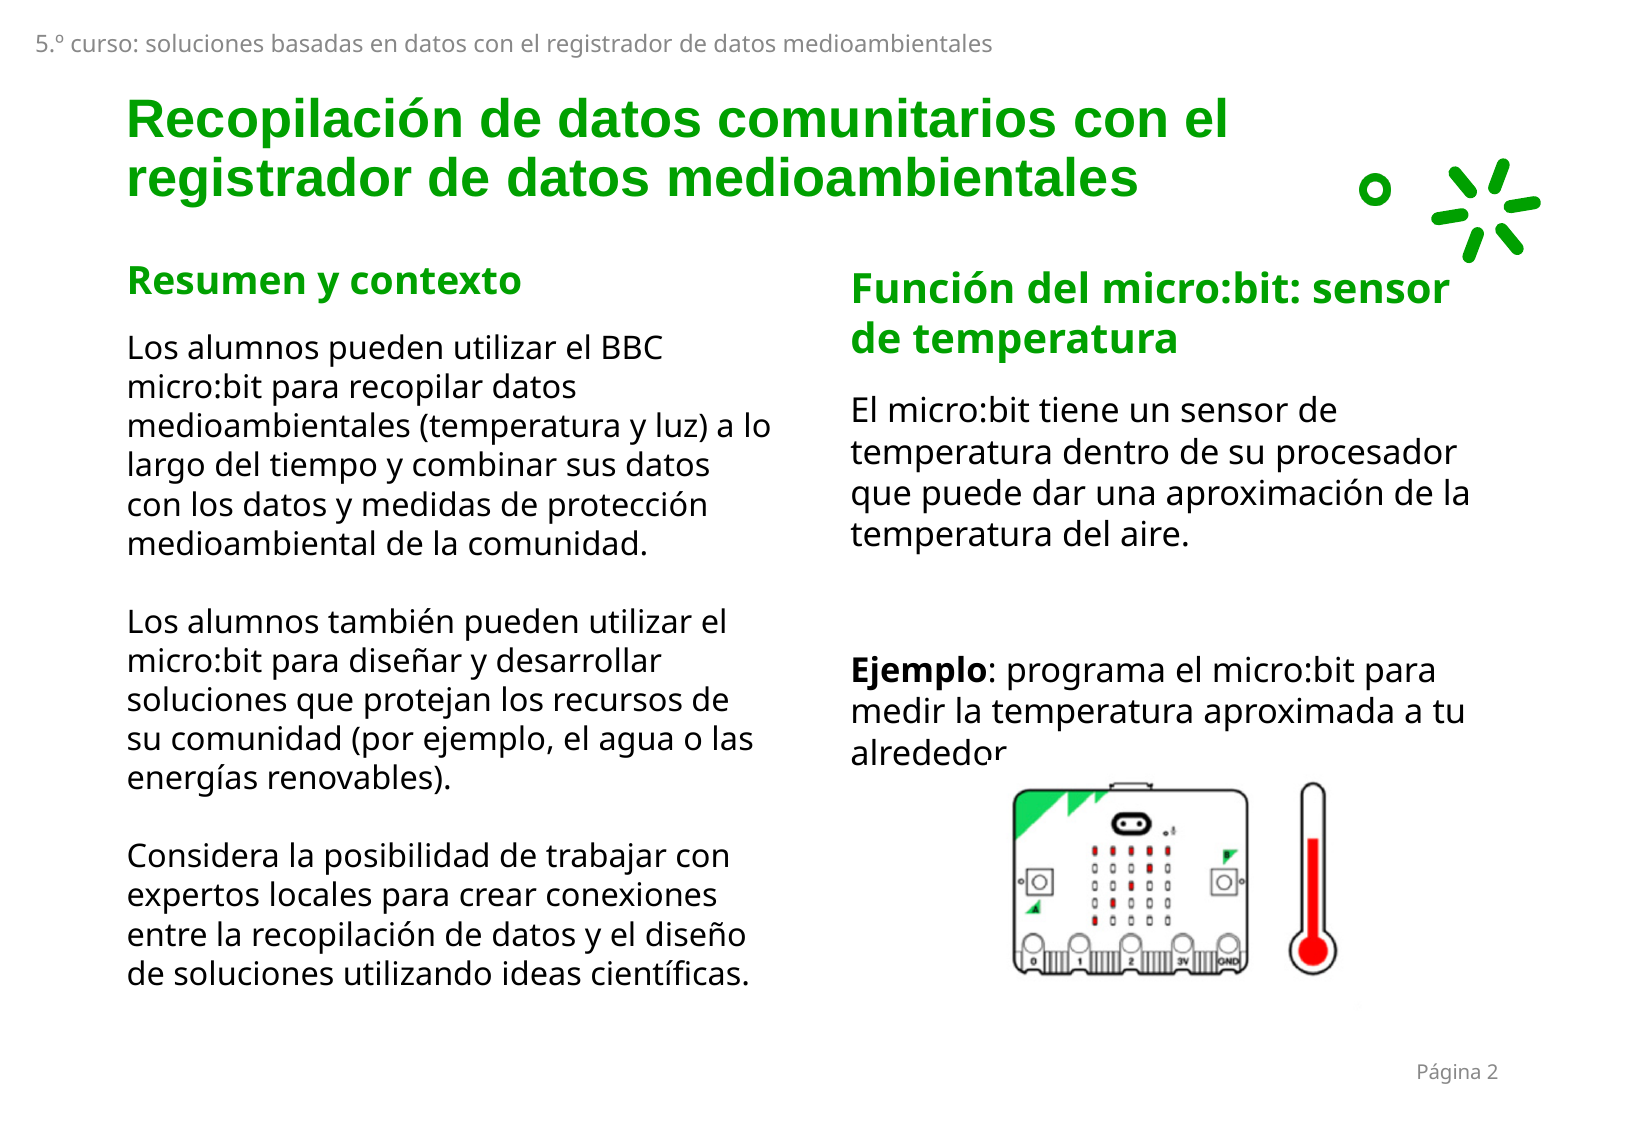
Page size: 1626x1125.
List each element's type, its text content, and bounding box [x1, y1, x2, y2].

list Resumen y contexto Los alumnos pueden utilizar el BBC micro:bit para recopilar datos medioambientales (temperatura y luz) a lo largo del tiempo y combinar sus datos con los datos y medidas de protección medioambiental de la comunidad. Los alumnos también pueden utilizar el micro:bit para diseñar y desarrollar soluciones que protejan los recursos de su comunidad (por ejemplo, el agua o las energías renovables). Considera la posibilidad de trabajar con expertos locales para crear conexiones entre la recopilación de datos y el diseño de soluciones utilizando ideas científicas. [111, 253, 790, 1011]
picture [987, 760, 1362, 1011]
title Recopilación de datos comunitarios con el registrador de datos medioambientales [111, 74, 1514, 225]
picture [1359, 173, 1392, 206]
slide_number Página 2 [1147, 1042, 1514, 1103]
list Función del micro:bit: sensor de temperatura El micro:bit tiene un sensor de temperatura dentro de su procesador que puede dar una aproximación de la temperatura del aire. Ejemplo: programa el micro:bit para medir la temperatura aproximada a tu alrededor. [835, 253, 1514, 1011]
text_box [1432, 156, 1540, 266]
